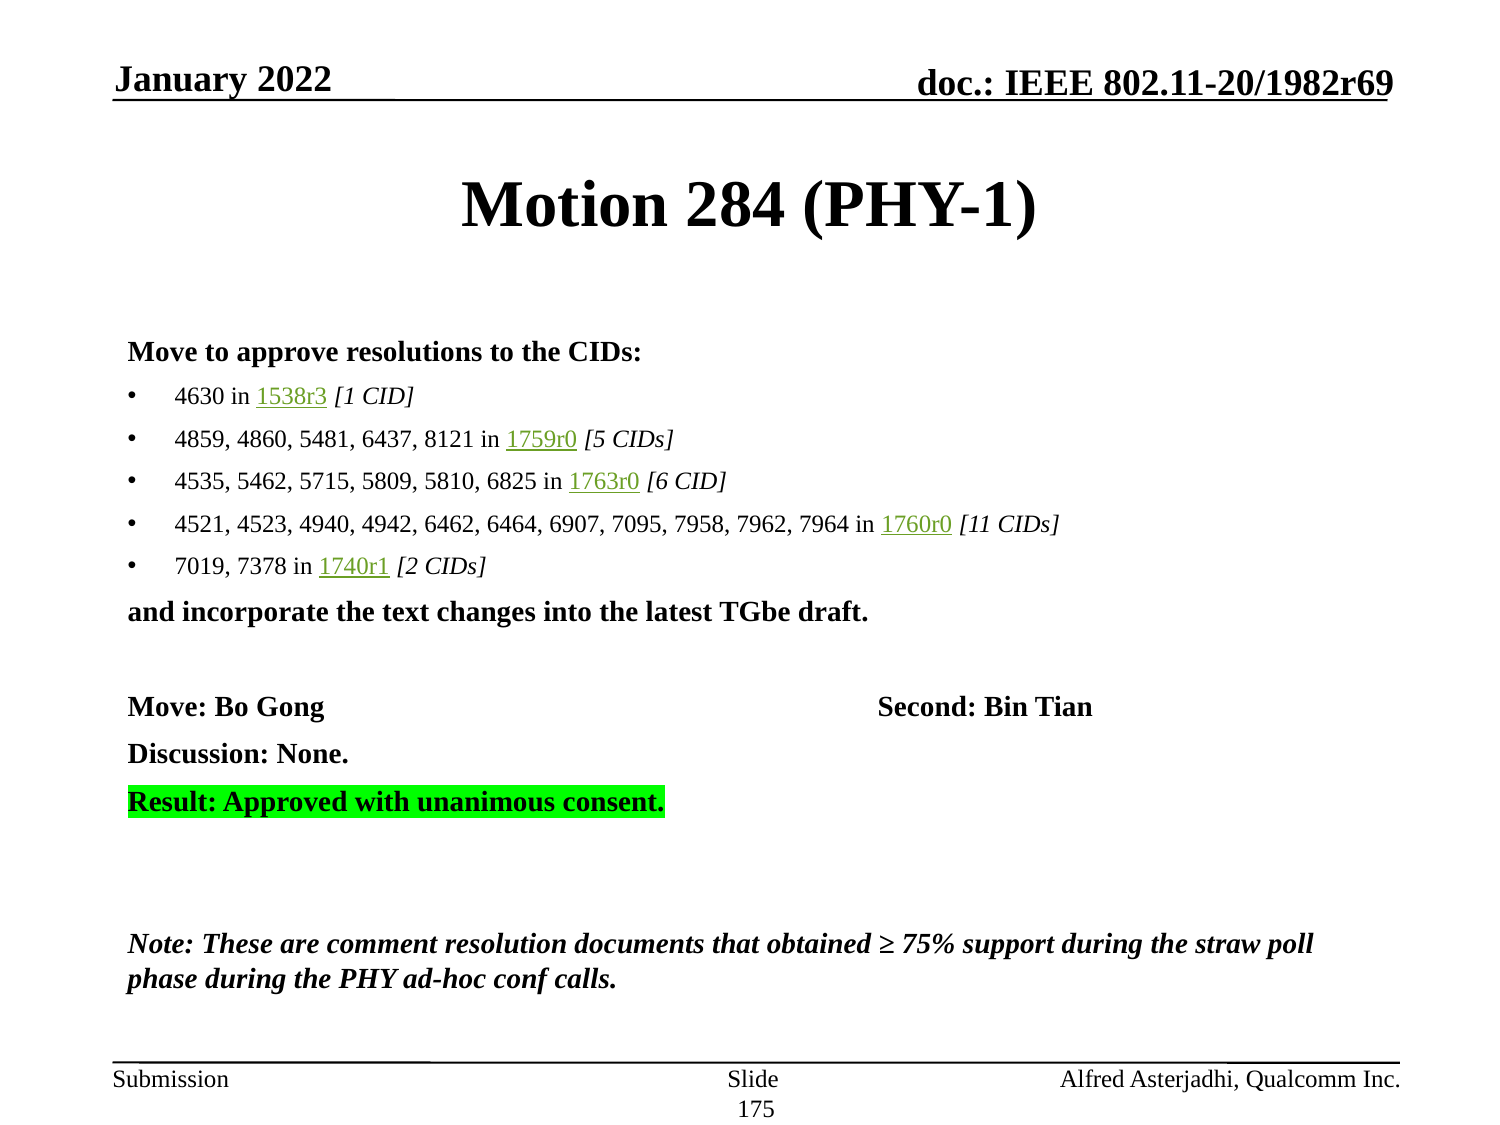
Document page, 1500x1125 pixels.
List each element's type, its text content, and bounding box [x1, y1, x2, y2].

slide_number Slide 175 [712, 1061, 800, 1123]
title Motion 284 (PHY-1) [112, 112, 1388, 288]
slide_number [114, 54, 423, 100]
footer Alfred Asterjadhi, Qualcomm Inc. [878, 1061, 1402, 1093]
list Move to approve resolutions to the CIDs: 4630 in 1538r3 [1 CID] 4859, 4860, 5481, 6437, 8121 in 1759r0 [5 CIDs] 4535, 5462, 5715, 5809, 5810, 6825 in 1763r0 [6 CID] 4521, 4523, 4940, 4942, 6462, 6464, 6907, 7095, 7958, 7962, 7964 in 1760r0 [11 CIDs] 7019, 7378 in 1740r1 [2 CIDs] and incorporate the text changes into the latest TGbe draft. Move: Bo Gong Second: Bin Tian Discussion: None. Result: Approved with unanimous consent. Note: These are comment resolution documents that obtained ≥ 75% support during the straw poll phase during the PHY ad-hoc conf calls. [112, 324, 1388, 1063]
